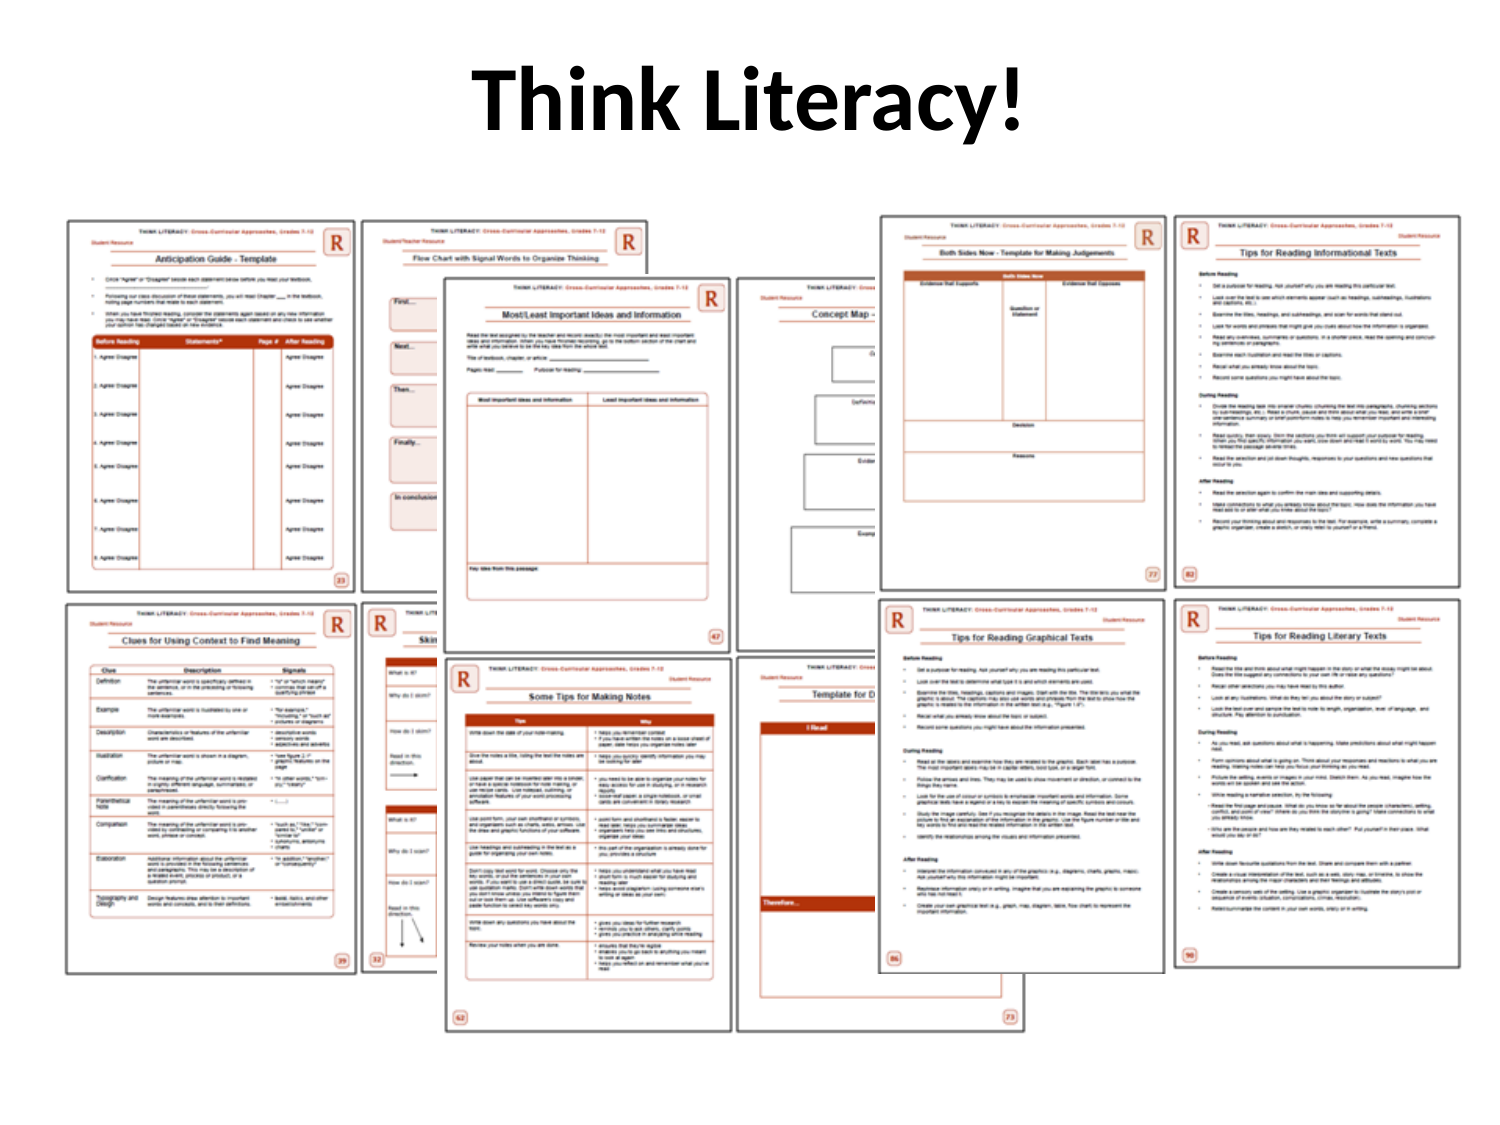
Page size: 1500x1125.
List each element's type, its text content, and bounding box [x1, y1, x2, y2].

title Think Literacy! [75, 0, 1425, 188]
picture [62, 212, 1466, 1038]
